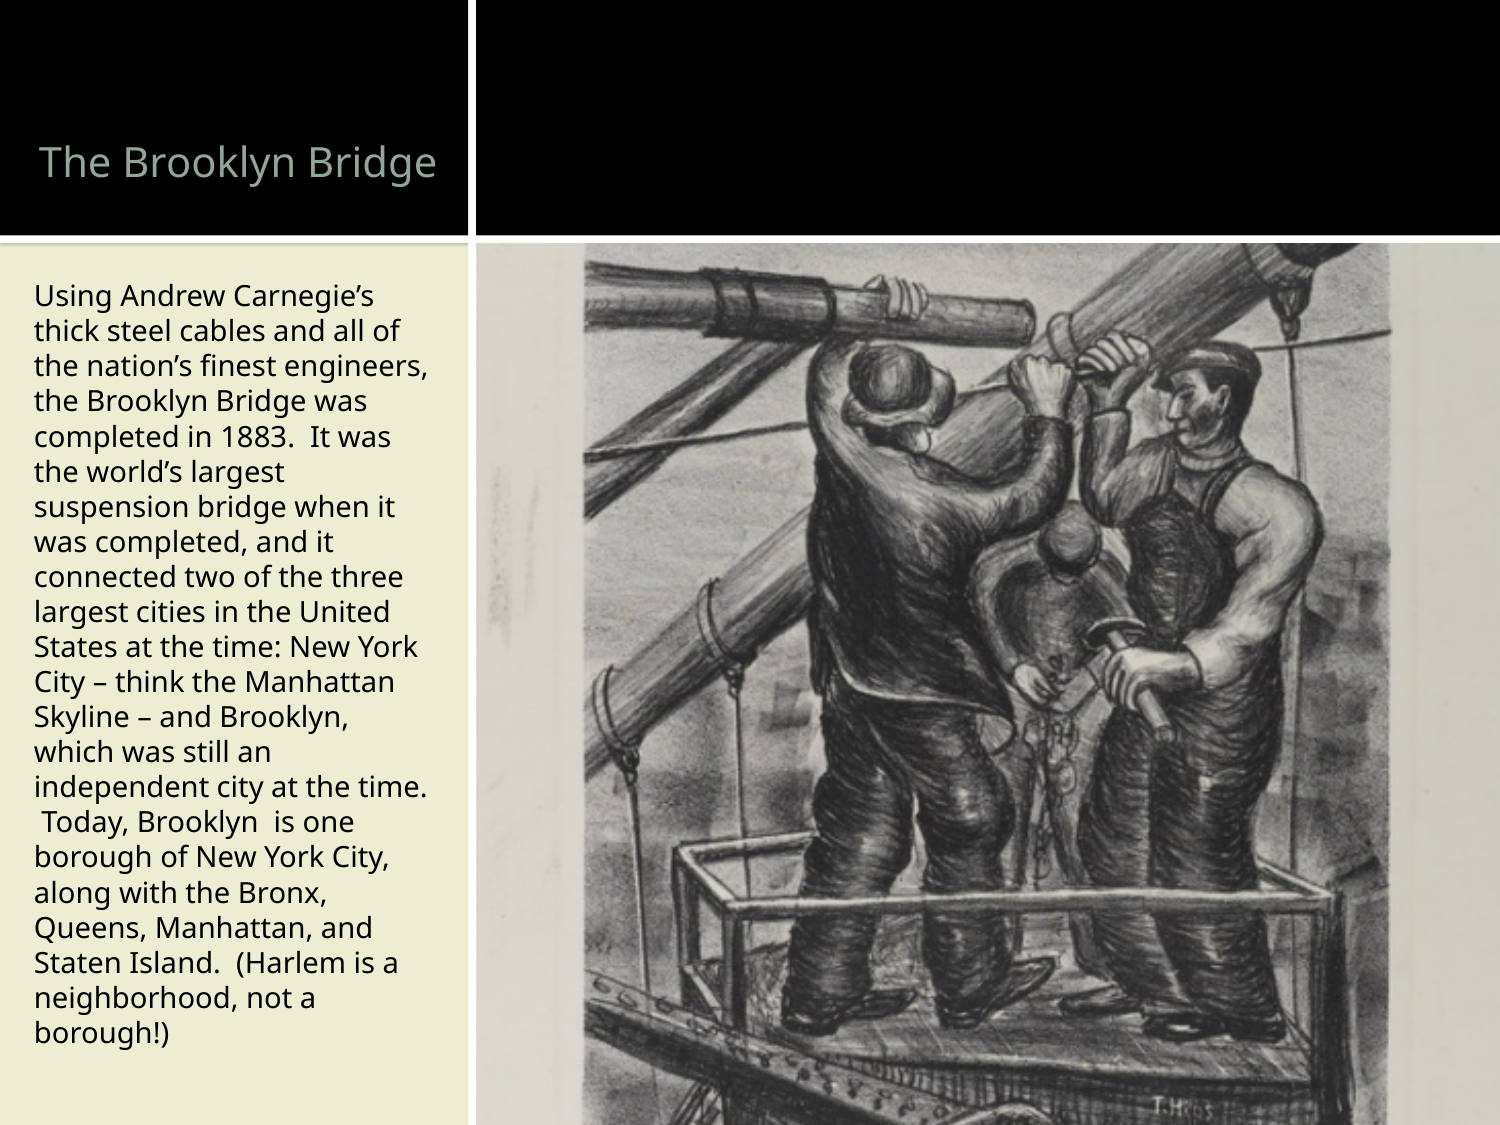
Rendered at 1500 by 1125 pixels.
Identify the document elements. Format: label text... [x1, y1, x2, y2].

title The Brooklyn Bridge [26, 25, 463, 186]
list Using Andrew Carnegie’s thick steel cables and all of the nation’s finest engineers, the Brooklyn Bridge was completed in 1883. It was the world’s largest suspension bridge when it was completed, and it connected two of the three largest cities in the United States at the time: New York City – think the Manhattan Skyline – and Brooklyn, which was still an independent city at the time. Today, Brooklyn is one borough of New York City, along with the Bronx, Queens, Manhattan, and Staten Island. (Harlem is a neighborhood, not a borough!) [24, 262, 450, 1100]
picture [476, 243, 1500, 1125]
